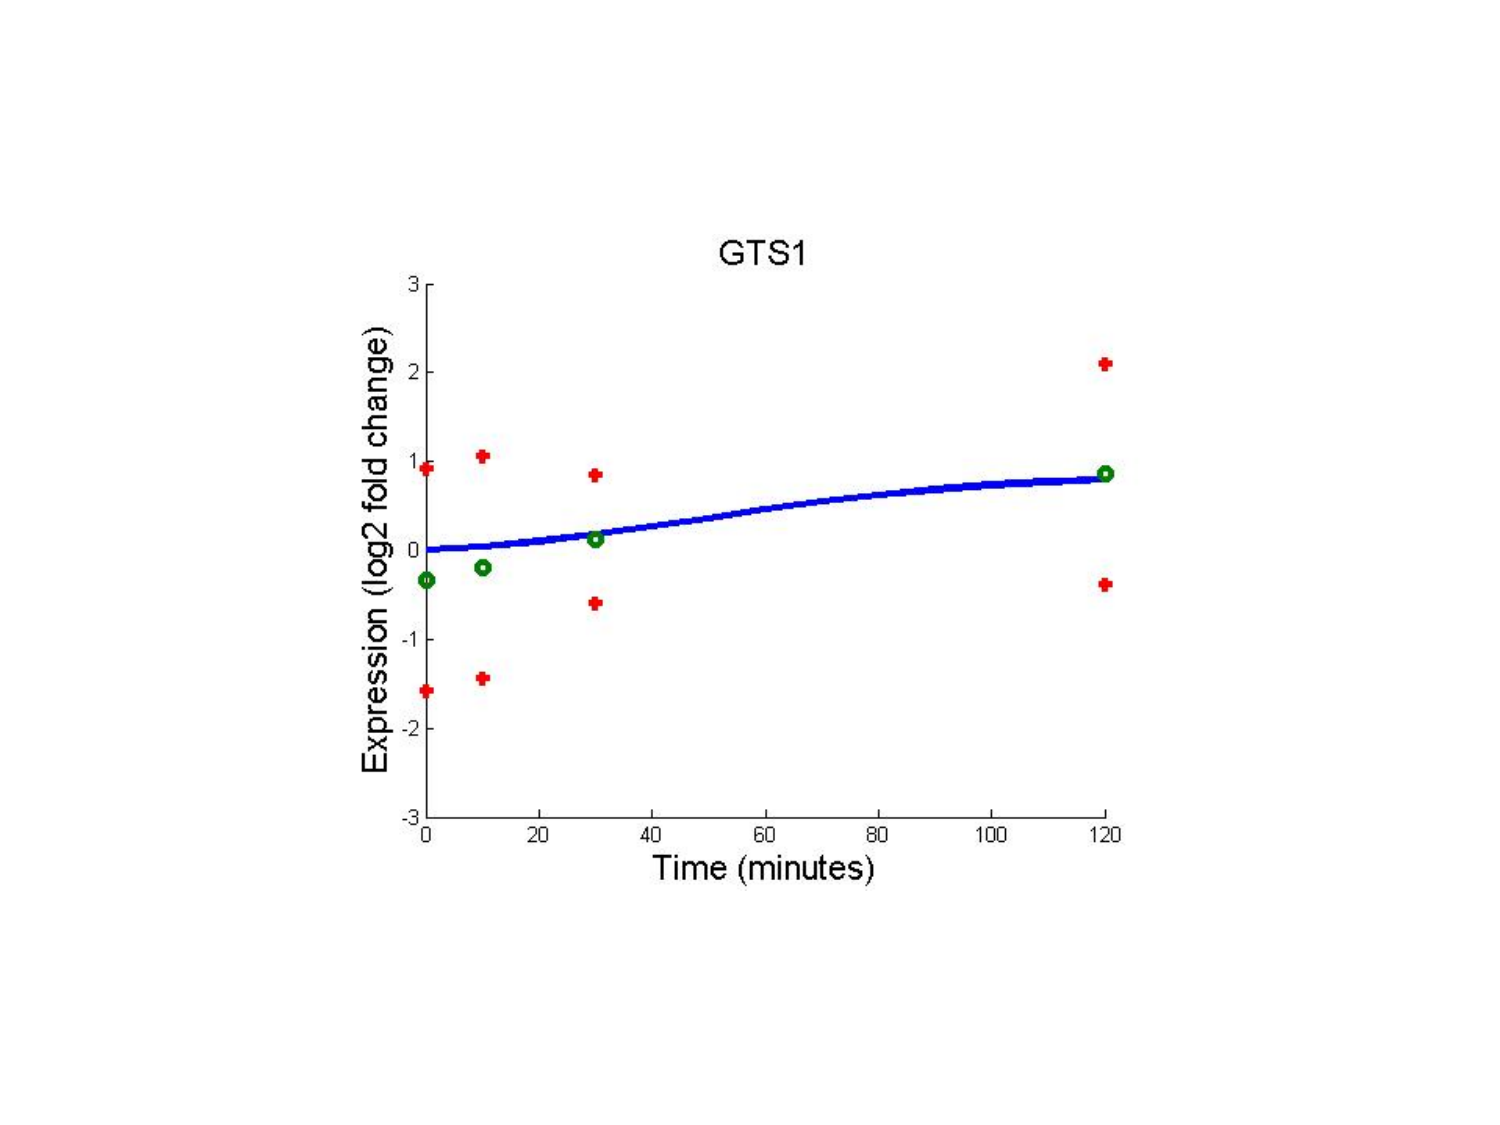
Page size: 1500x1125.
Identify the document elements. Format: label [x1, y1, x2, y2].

picture [312, 234, 1188, 891]
